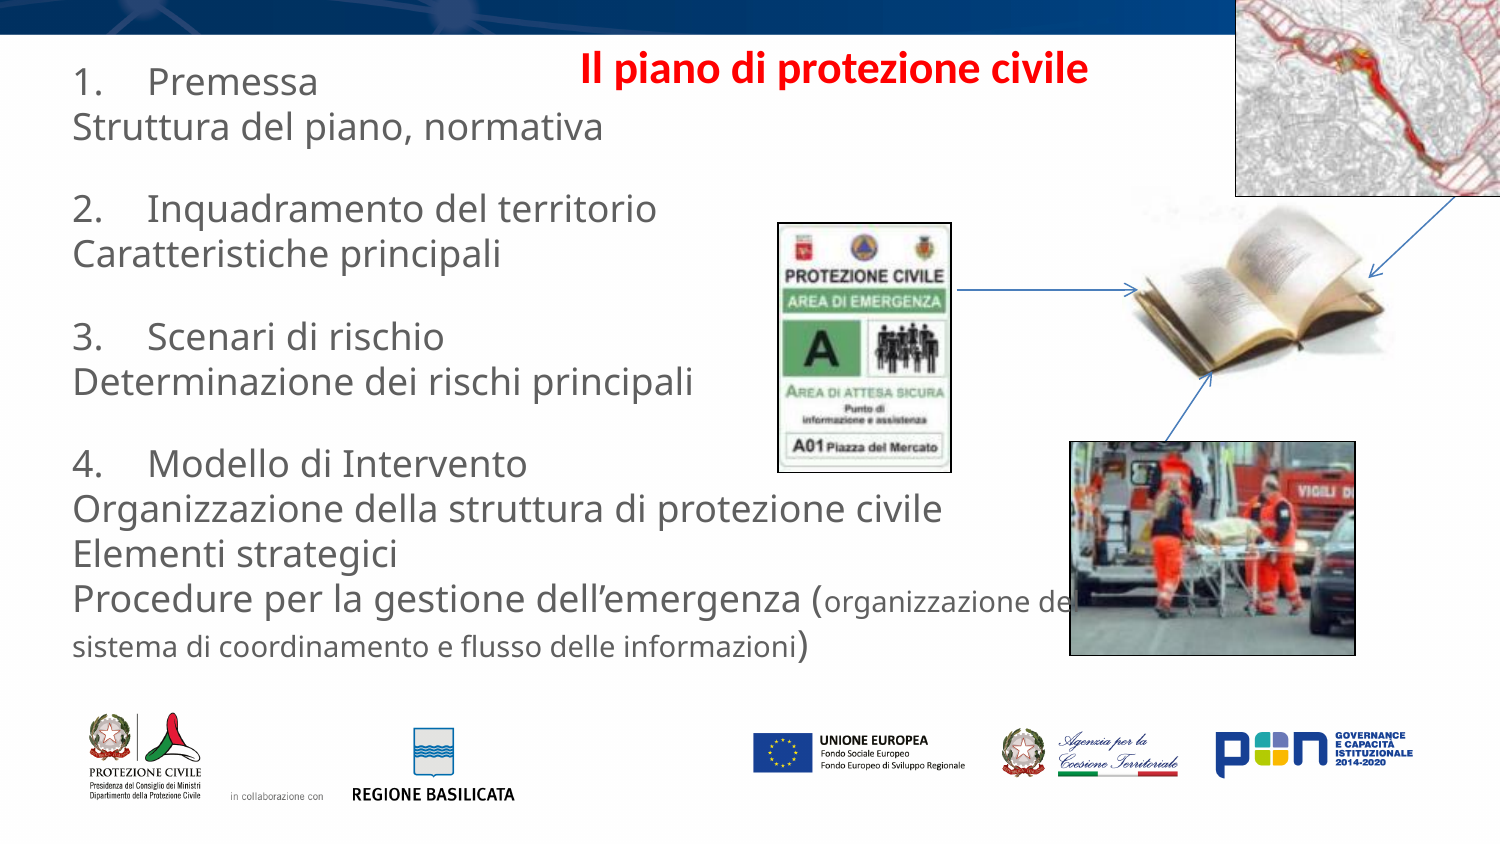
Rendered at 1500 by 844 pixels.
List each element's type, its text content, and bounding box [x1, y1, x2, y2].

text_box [1117, 371, 1213, 440]
picture [0, 0, 1500, 844]
text_box Premessa Struttura del piano, normativa Inquadramento del territorio Caratteristiche principali Scenari di rischio Determinazione dei rischi principali Modello di Intervento Organizzazione della struttura di protezione civile Elementi strategici Procedure per la gestione dell’emergenza (organizzazione del sistema di coordinamento e flusso delle informazioni) [57, 50, 1114, 673]
text_box Il piano di protezione civile [403, 30, 1231, 101]
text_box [1368, 205, 1461, 279]
picture [778, 223, 951, 472]
